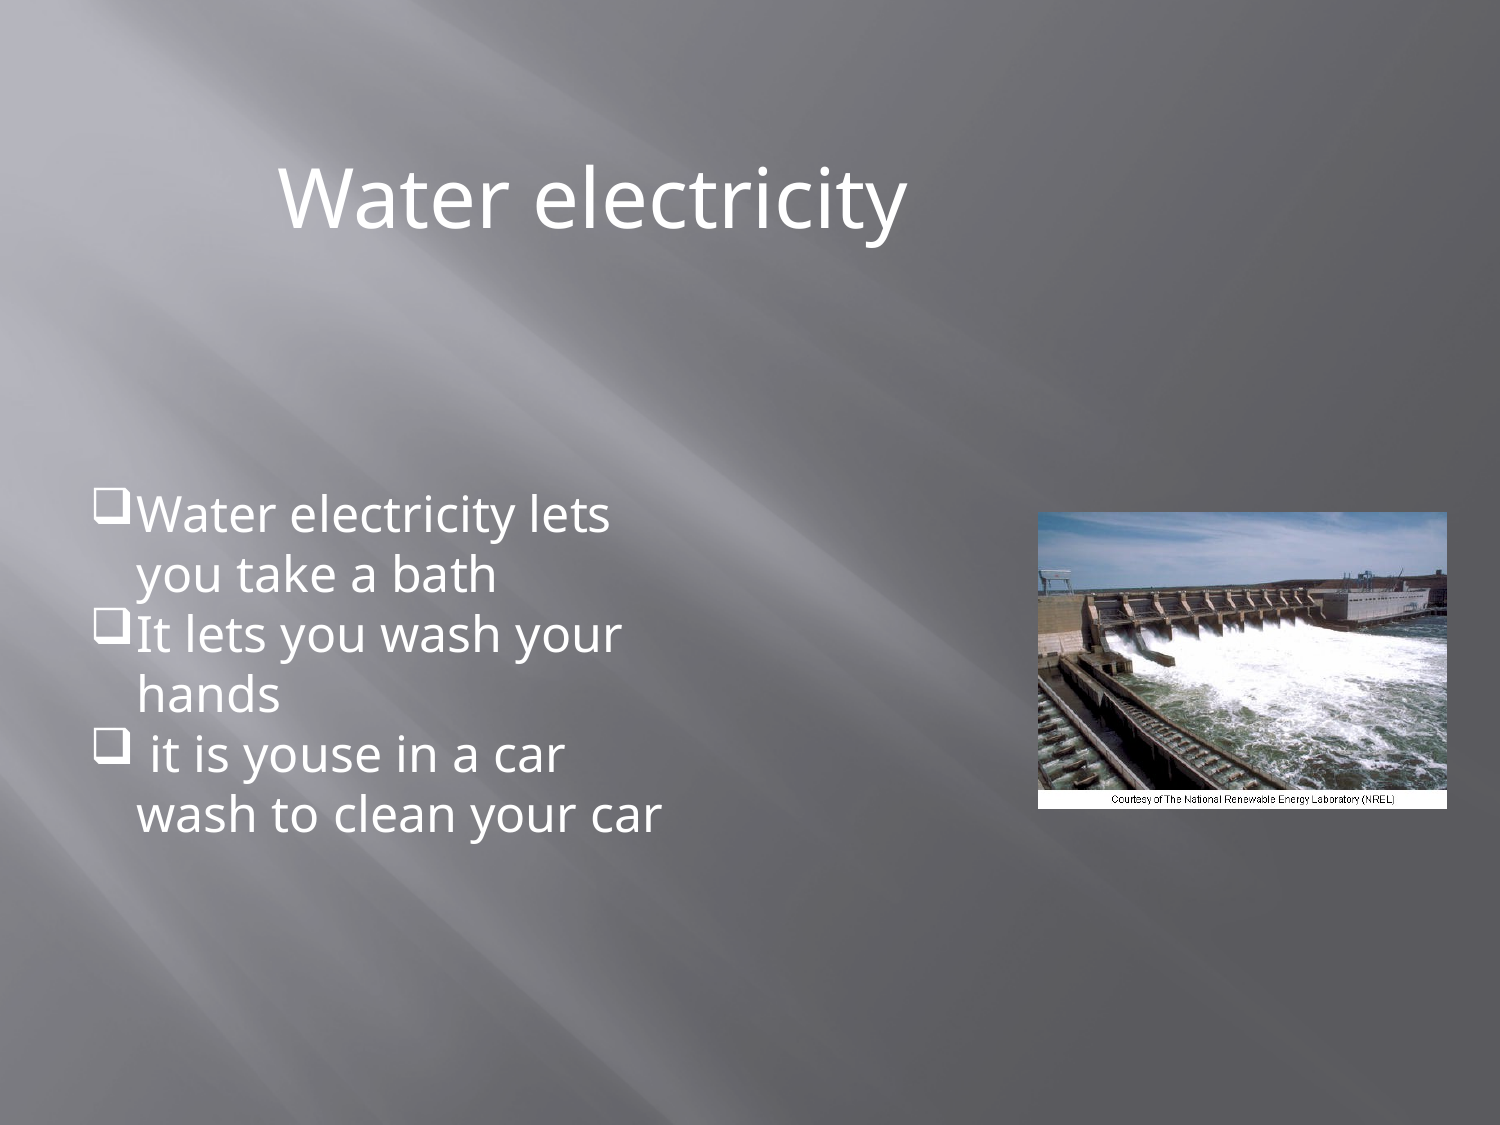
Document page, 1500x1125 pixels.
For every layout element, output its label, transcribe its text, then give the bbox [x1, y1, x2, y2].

picture [1038, 512, 1447, 809]
text_box Water electricity lets you take a bath It lets you wash your hands it is youse in a car wash to clean your car [75, 474, 713, 895]
text_box Water electricity [262, 137, 1013, 253]
